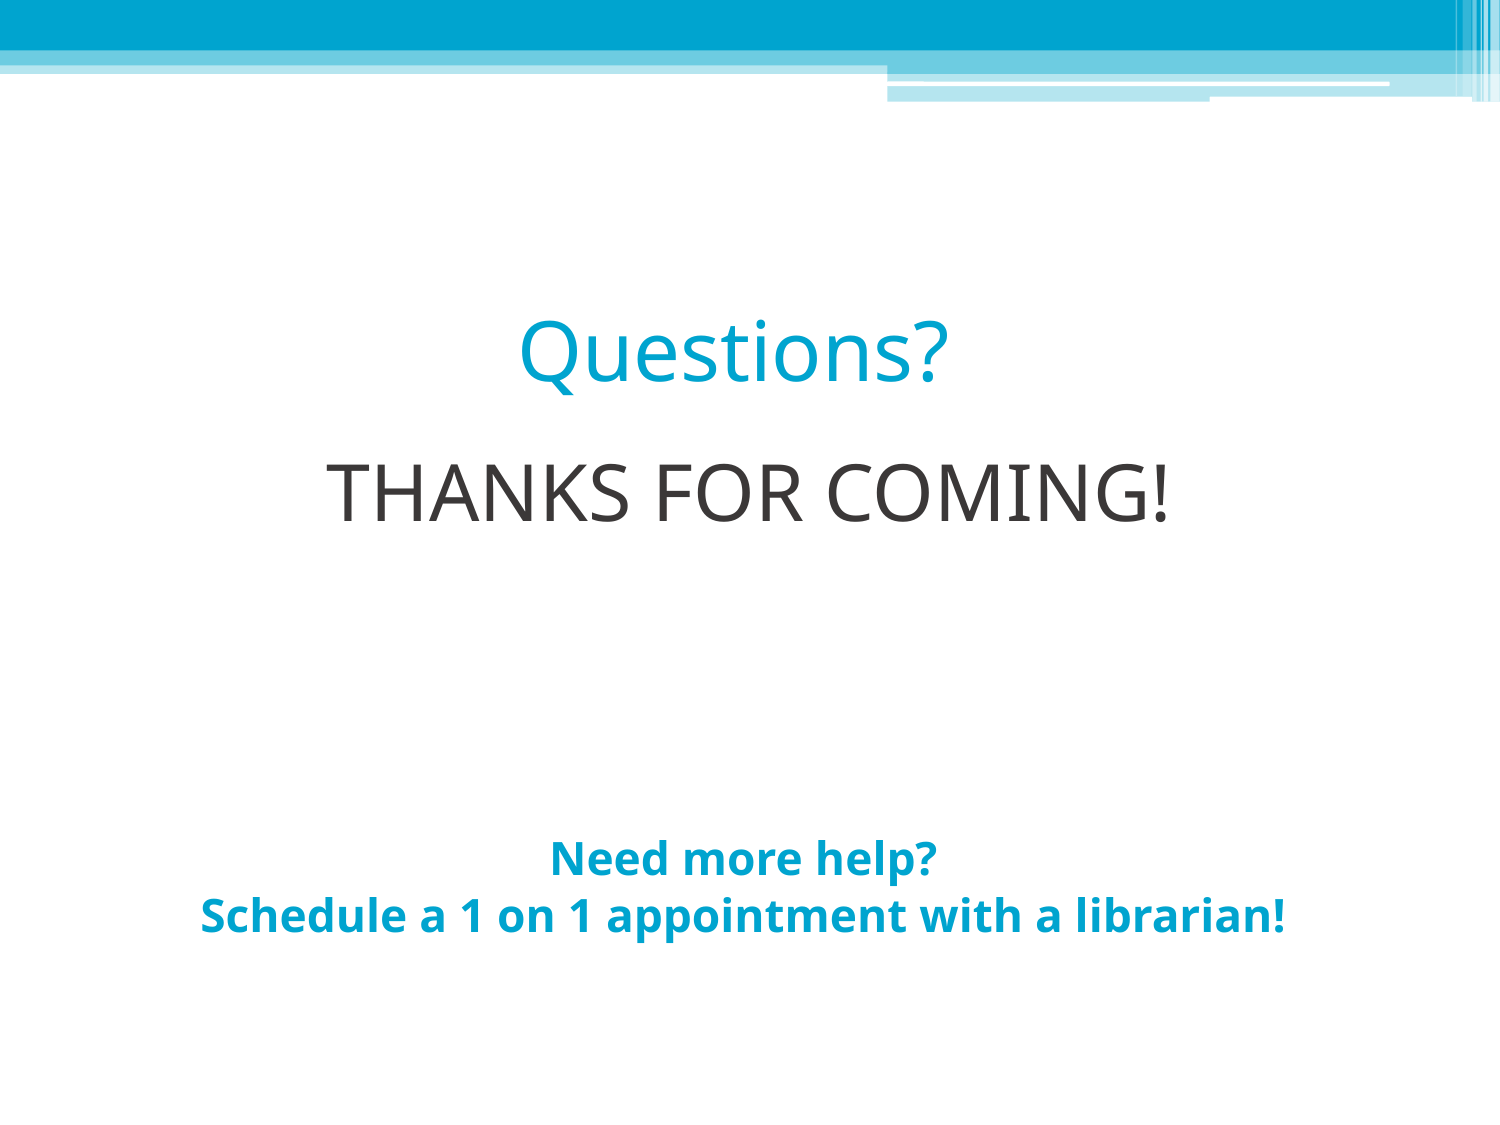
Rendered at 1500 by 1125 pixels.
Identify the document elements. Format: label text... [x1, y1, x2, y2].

list THANKS FOR COMING! Need more help? Schedule a 1 on 1 appointment with a librarian! [75, 434, 1418, 950]
title Questions? [502, 262, 990, 435]
